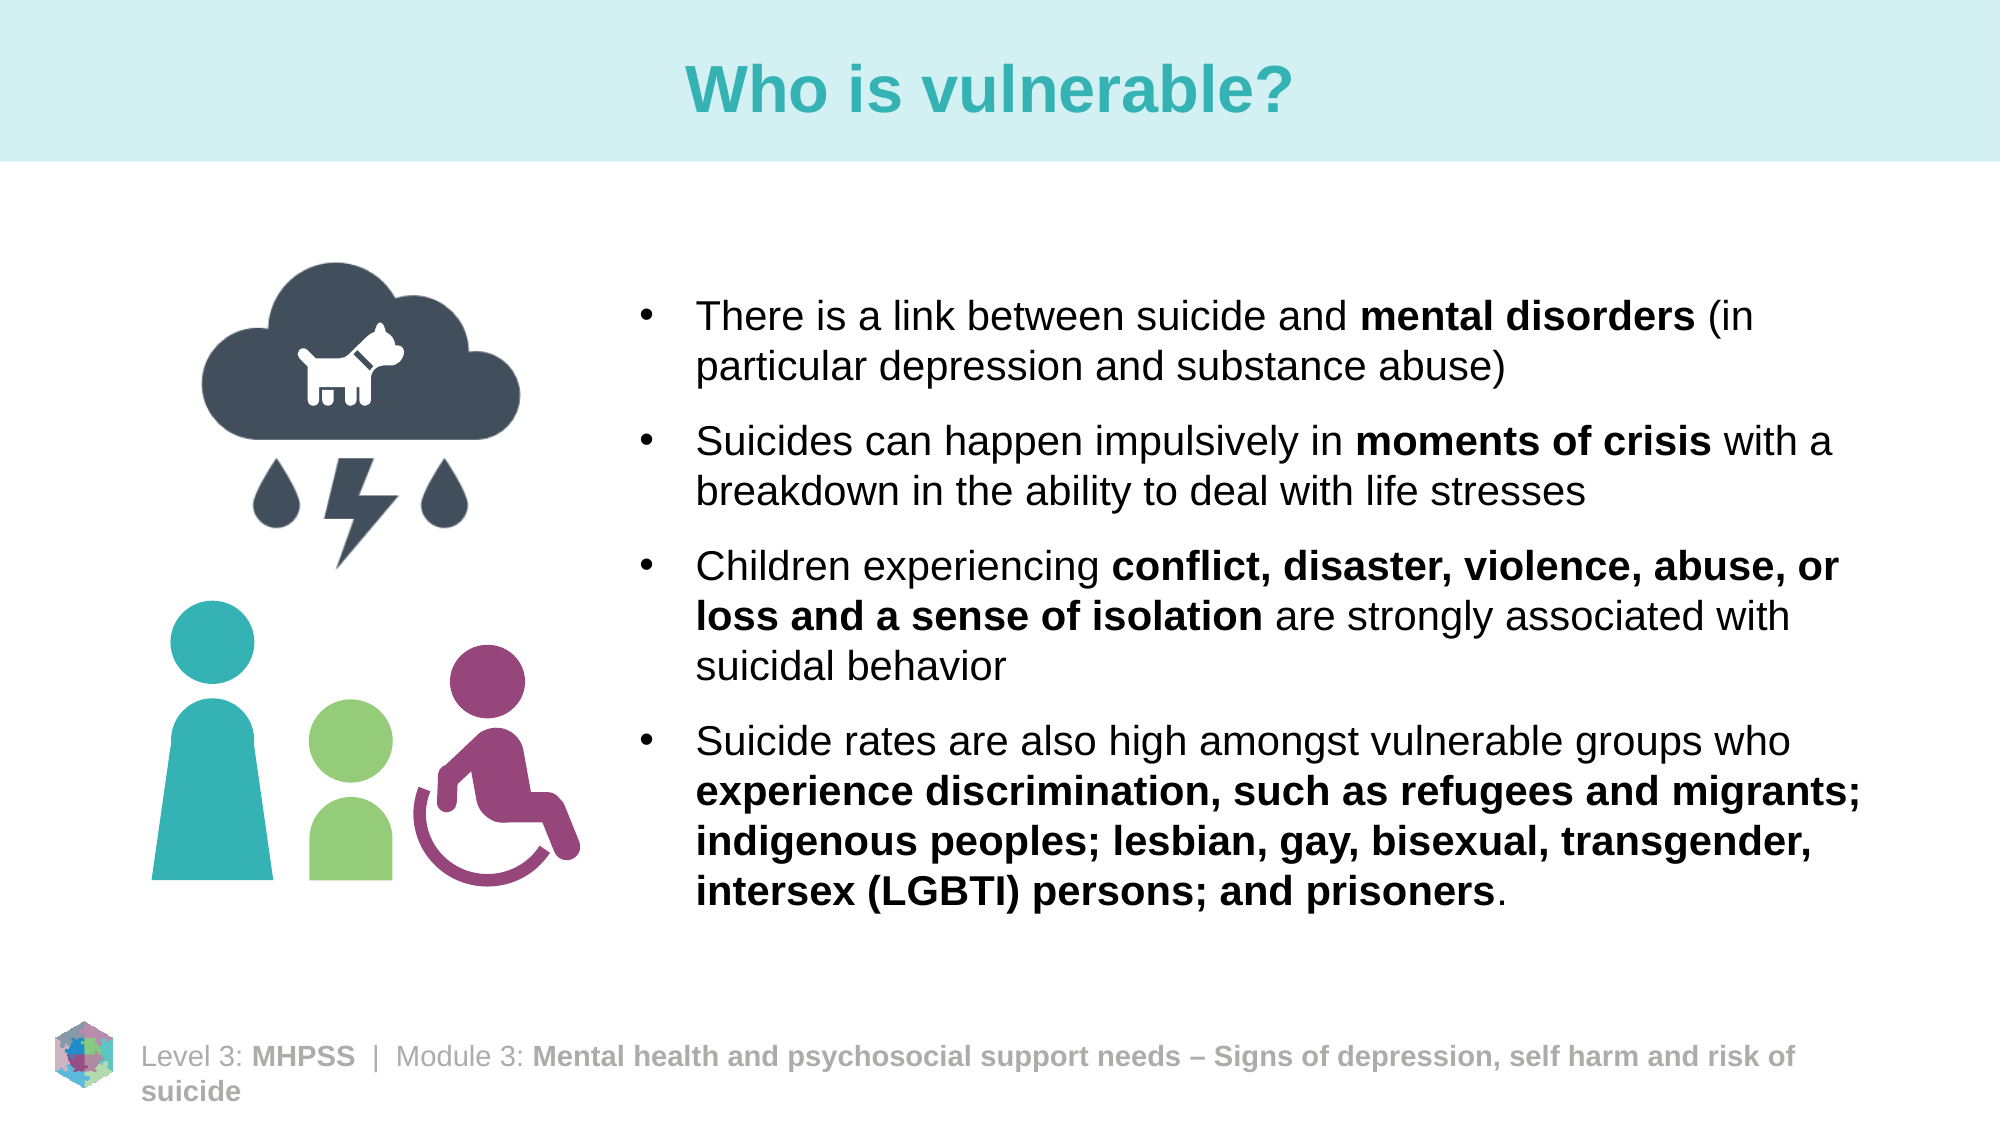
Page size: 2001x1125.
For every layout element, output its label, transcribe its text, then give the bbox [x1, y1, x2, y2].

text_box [419, 646, 585, 881]
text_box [308, 699, 393, 881]
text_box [151, 648, 274, 881]
picture [137, 192, 585, 641]
title Who is vulnerable? [137, 19, 1863, 163]
picture [55, 1021, 113, 1088]
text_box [297, 322, 405, 406]
text_box There is a link between suicide and mental disorders (in particular depression and substance abuse) Suicides can happen impulsively in moments of crisis with a breakdown in the ability to deal with life stresses Children experiencing conflict, disaster, violence, abuse, or loss and a sense of isolation are strongly associated with suicidal behavior Suicide rates are also high amongst vulnerable groups who experience discrimination, such as refugees and migrants; indigenous peoples; lesbian, gay, bisexual, transgender, intersex (LGBTI) persons; and prisoners. [624, 281, 1914, 922]
